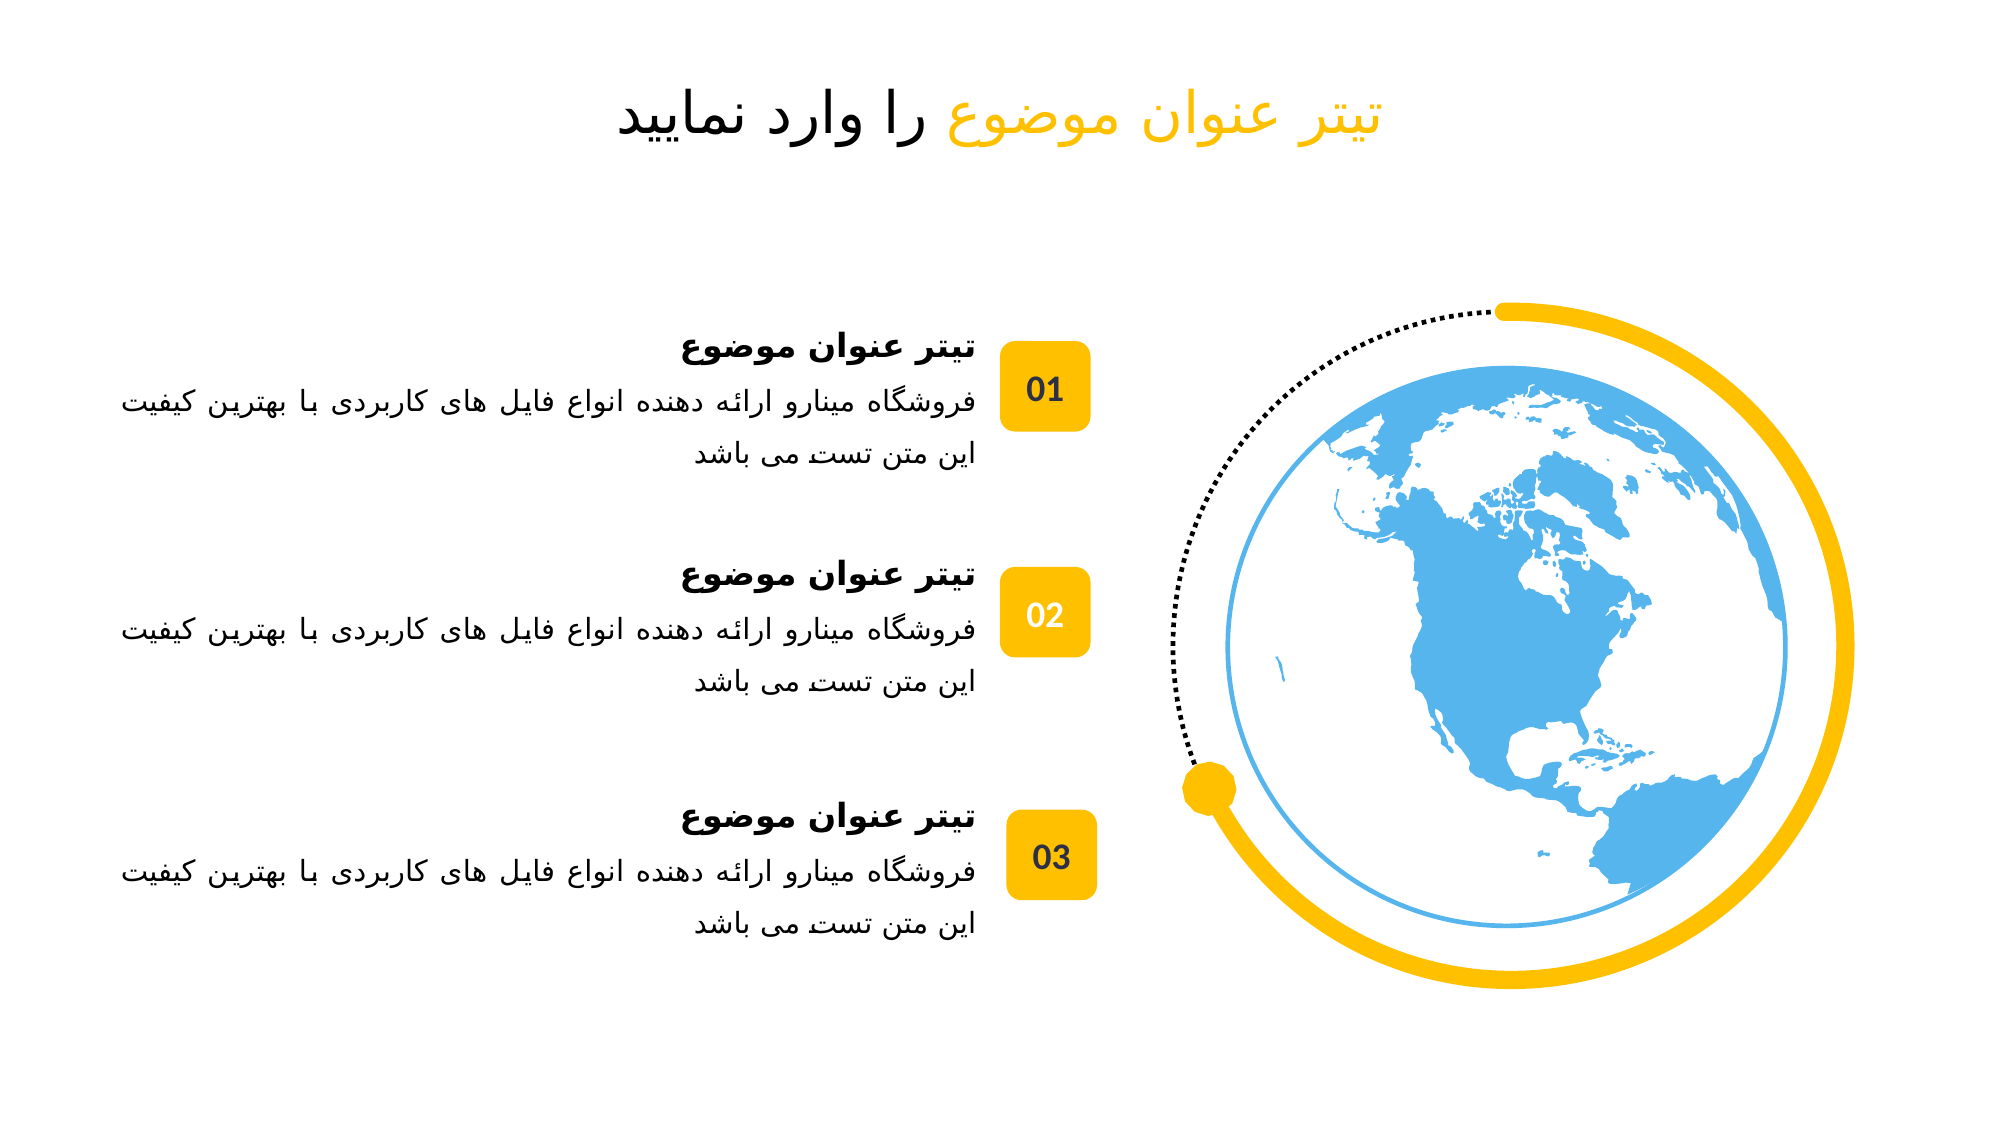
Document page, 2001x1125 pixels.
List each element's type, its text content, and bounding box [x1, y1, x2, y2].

text_box تیتر عنوان موضوع فروشگاه مینارو ارائه دهنده انواع فایل های کاربردی با بهترین کیفیت این متن تست می باشد [103, 297, 992, 477]
text_box تیتر عنوان موضوع را وارد نمایید [0, 32, 2000, 153]
text_box تیتر عنوان موضوع فروشگاه مینارو ارائه دهنده انواع فایل های کاربردی با بهترین کیفیت این متن تست می باشد [103, 525, 992, 705]
text_box تیتر عنوان موضوع فروشگاه مینارو ارائه دهنده انواع فایل های کاربردی با بهترین کیفیت این متن تست می باشد [103, 767, 992, 947]
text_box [1172, 311, 1846, 980]
text_box 01 [998, 339, 1092, 433]
text_box 02 [998, 565, 1092, 659]
text_box 03 [1005, 808, 1099, 902]
